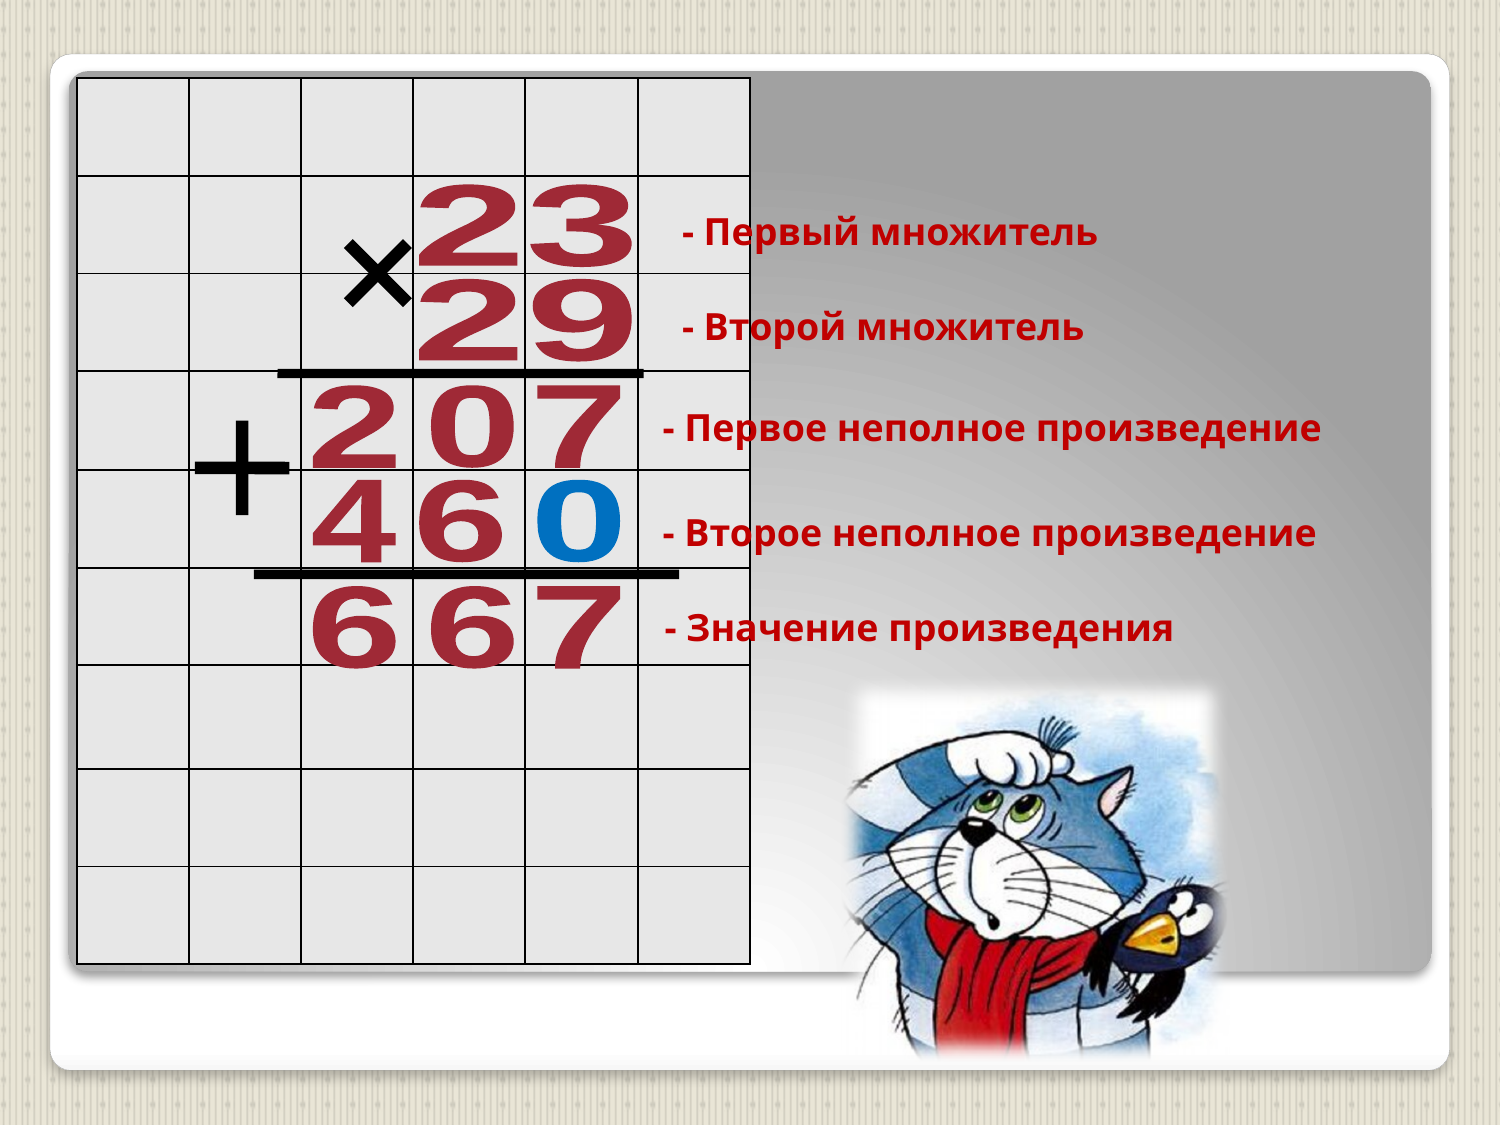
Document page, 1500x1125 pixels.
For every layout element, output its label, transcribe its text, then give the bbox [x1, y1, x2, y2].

table_cell [302, 471, 412, 567]
table_header [526, 79, 637, 175]
table_header [190, 79, 300, 175]
table_cell [526, 274, 637, 370]
table_cell [190, 372, 300, 469]
table_cell [78, 770, 188, 866]
table_header [639, 79, 749, 175]
table_cell [78, 274, 188, 370]
table_header [78, 79, 188, 175]
text_box - Значение произведения [649, 597, 1426, 657]
table_cell [414, 569, 524, 574]
table_cell [302, 274, 412, 370]
table_header [414, 79, 524, 175]
table_cell [302, 569, 412, 574]
table_cell [302, 374, 412, 469]
table_cell [526, 471, 637, 567]
table_cell [78, 177, 188, 273]
table_cell [414, 471, 524, 567]
table_cell [302, 770, 412, 866]
table_cell [639, 274, 749, 370]
text_box - Второй множитель [667, 295, 1375, 356]
table_header [302, 79, 412, 175]
table_cell [414, 374, 524, 469]
table_cell [526, 374, 637, 469]
table_cell [414, 274, 524, 370]
table_cell [526, 770, 637, 866]
table_cell [302, 867, 412, 963]
text_box - Первый множитель [667, 200, 1375, 260]
table_cell [78, 666, 188, 768]
table_cell [526, 867, 637, 963]
table_cell [526, 177, 637, 273]
table_cell [190, 274, 300, 370]
table_cell [190, 177, 300, 273]
table_cell [639, 770, 749, 866]
table_cell [190, 471, 300, 567]
table_cell [302, 177, 412, 273]
table_cell [639, 569, 749, 664]
table_cell [414, 177, 524, 273]
text_box - Второе неполное произведение [647, 501, 1424, 562]
table_cell [78, 471, 188, 567]
picture [840, 672, 1231, 1063]
table_cell [78, 867, 188, 963]
table_cell [190, 770, 300, 866]
table_cell [639, 471, 749, 567]
table_cell [639, 867, 749, 963]
table_cell [302, 666, 412, 768]
table_cell [302, 575, 412, 664]
text_box - Первое неполное произведение [647, 396, 1424, 456]
table_cell [526, 575, 637, 664]
table_cell [190, 569, 300, 664]
table_cell [414, 867, 524, 963]
table_cell [639, 177, 749, 273]
table_cell [414, 666, 524, 768]
table_cell [190, 867, 300, 963]
table_cell [639, 372, 749, 469]
table_cell [78, 569, 188, 664]
table_cell [639, 666, 749, 768]
table_cell [526, 569, 637, 574]
table_cell [526, 666, 637, 768]
table_cell [414, 770, 524, 866]
table_cell [414, 575, 524, 664]
table_cell [190, 666, 300, 768]
table_cell [78, 372, 188, 469]
